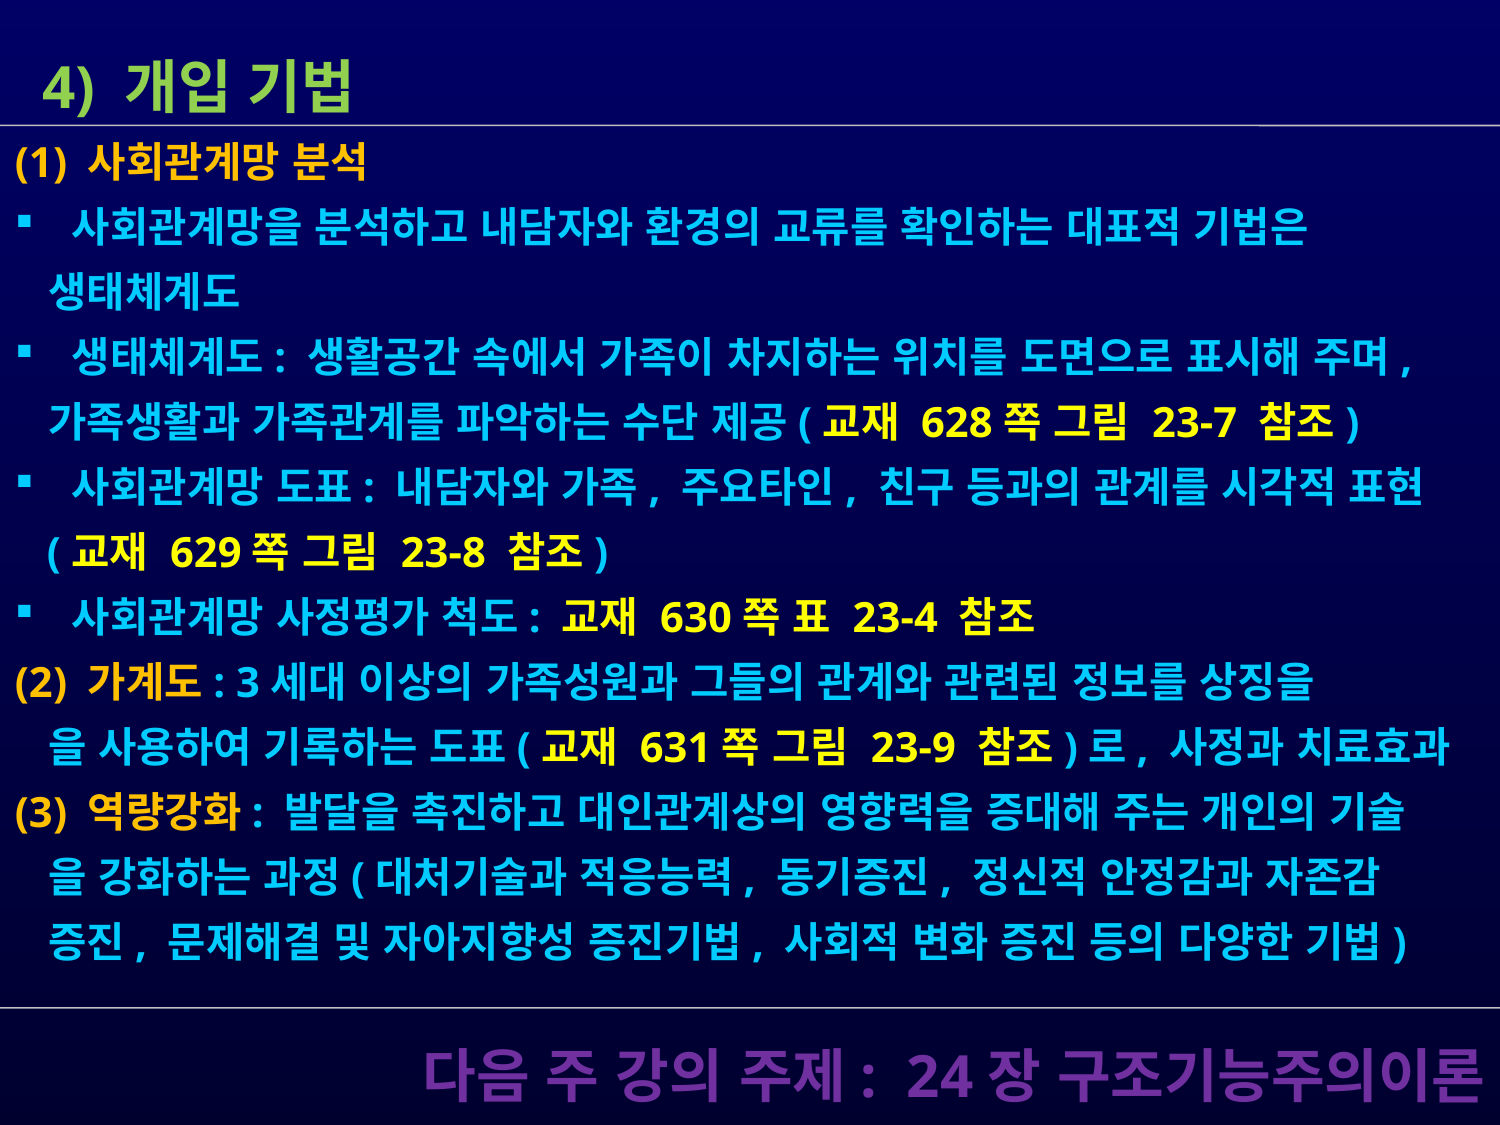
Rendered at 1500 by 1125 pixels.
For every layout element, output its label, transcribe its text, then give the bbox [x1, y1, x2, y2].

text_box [0, 42, 1500, 1008]
text_box 다음 주 강의 주제: 24장 구조기능주의이론 [0, 1031, 1500, 1117]
